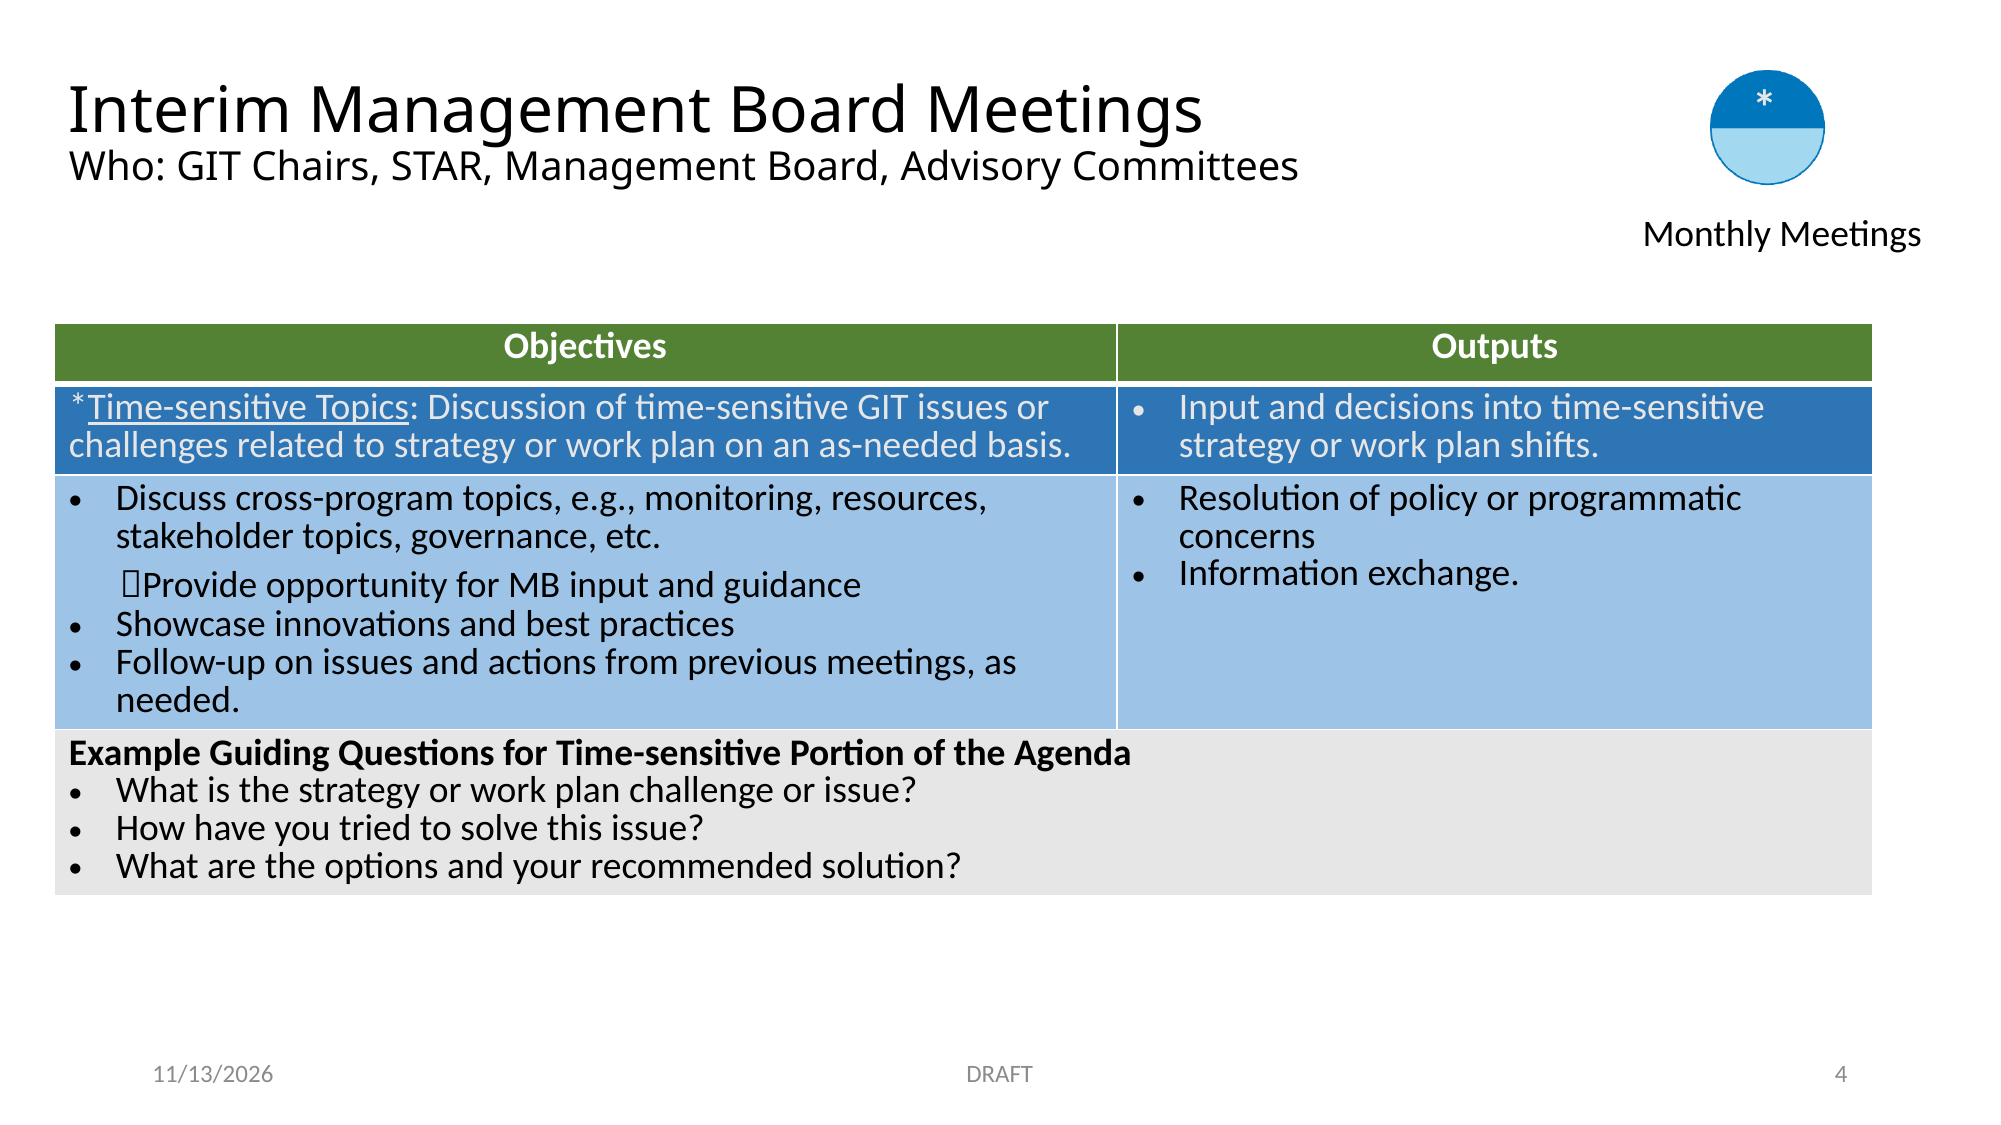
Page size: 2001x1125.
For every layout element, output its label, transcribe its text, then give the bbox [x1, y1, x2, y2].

table_cell Discuss cross-program topics, e.g., monitoring, resources, stakeholder topics, governance, etc. Provide opportunity for MB input and guidance Showcase innovations and best practices Follow-up on issues and actions from previous meetings, as needed. [55, 476, 1116, 729]
table_cell Input and decisions into time-sensitive strategy or work plan shifts. [1118, 387, 1872, 474]
footer DRAFT [662, 1042, 1338, 1103]
table_header Outputs [1118, 324, 1872, 381]
table_cell *Time-sensitive Topics: Discussion of time-sensitive GIT issues or challenges related to strategy or work plan on an as-needed basis. [55, 387, 1116, 474]
text_box Monthly Meetings [1606, 201, 1959, 261]
slide_number 4 [1412, 1042, 1863, 1103]
title Interim Management Board Meetings Who: GIT Chairs, STAR, Management Board, Advisory Committees [53, 48, 1324, 267]
table_cell Resolution of policy or programmatic concerns Information exchange. [1118, 476, 1872, 729]
table_cell Example Guiding Questions for Time-sensitive Portion of the Agenda What is the strategy or work plan challenge or issue? How have you tried to solve this issue? What are the options and your recommended solution? [55, 730, 1872, 895]
picture [1708, 68, 1826, 186]
table_header Objectives [55, 324, 1116, 381]
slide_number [137, 1042, 588, 1103]
